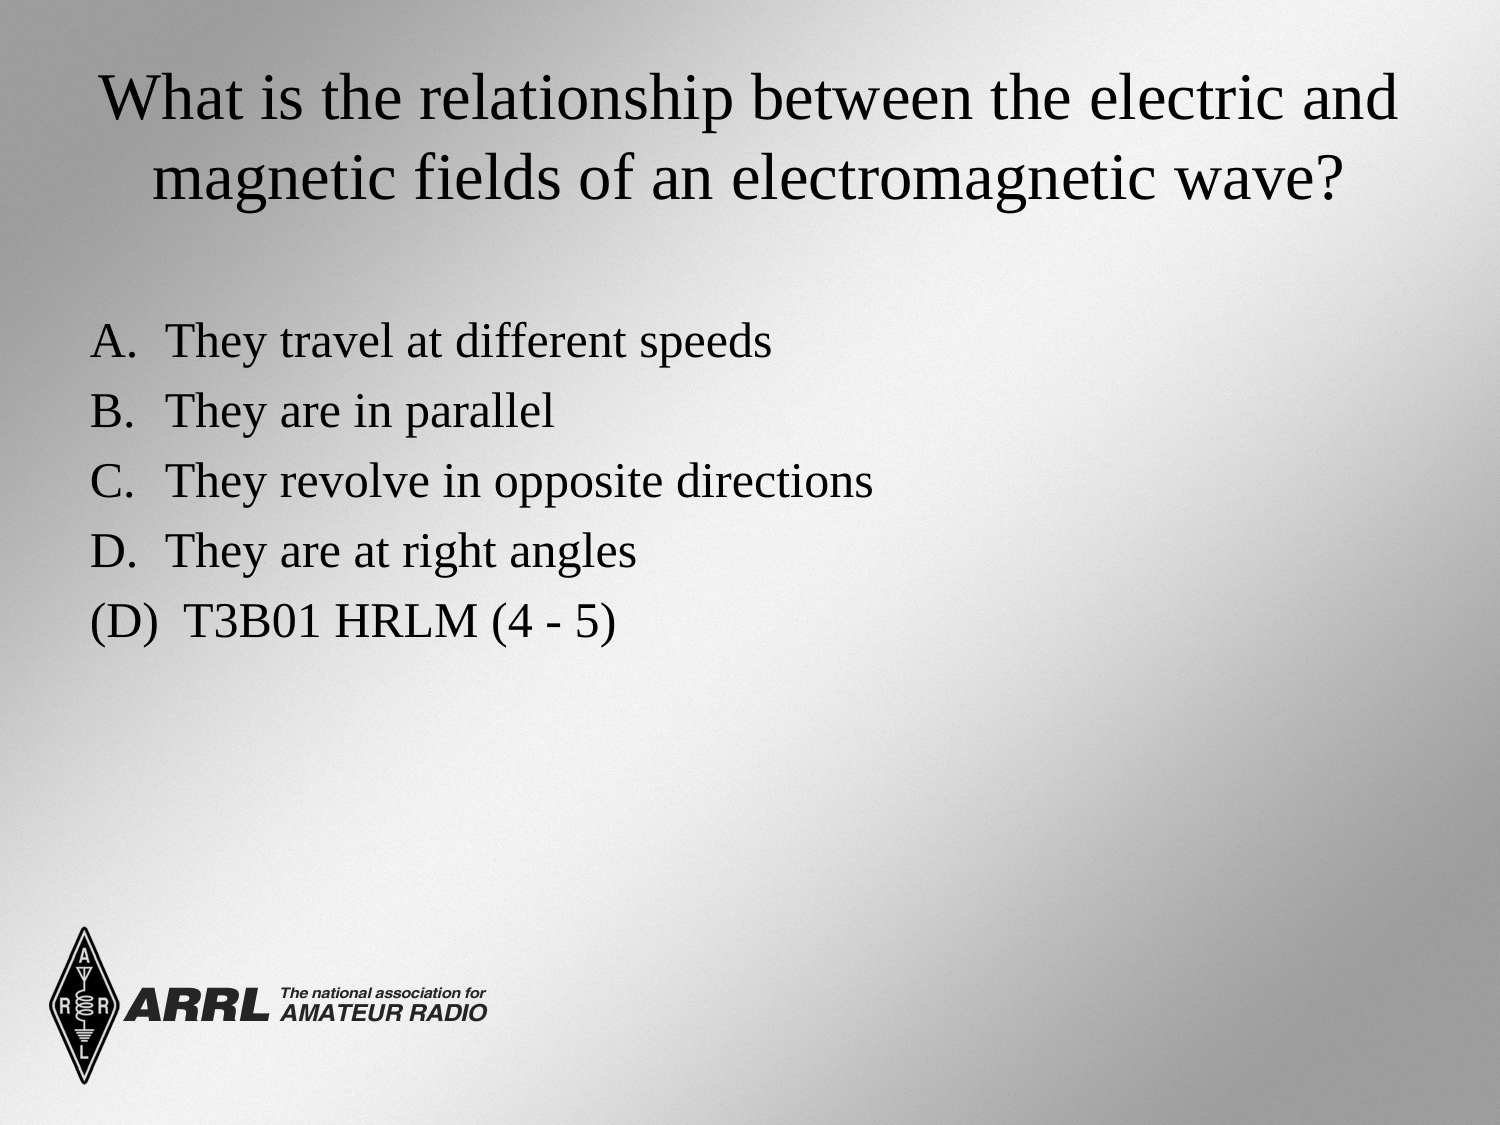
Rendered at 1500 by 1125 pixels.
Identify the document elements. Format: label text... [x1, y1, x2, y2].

picture [0, 0, 1500, 1125]
title What is the relationship between the electric and magnetic fields of an electromagnetic wave? [75, 45, 1425, 233]
list They travel at different speeds They are in parallel They revolve in opposite directions They are at right angles (D) T3B01 HRLM (4 - 5) [75, 299, 1425, 1005]
